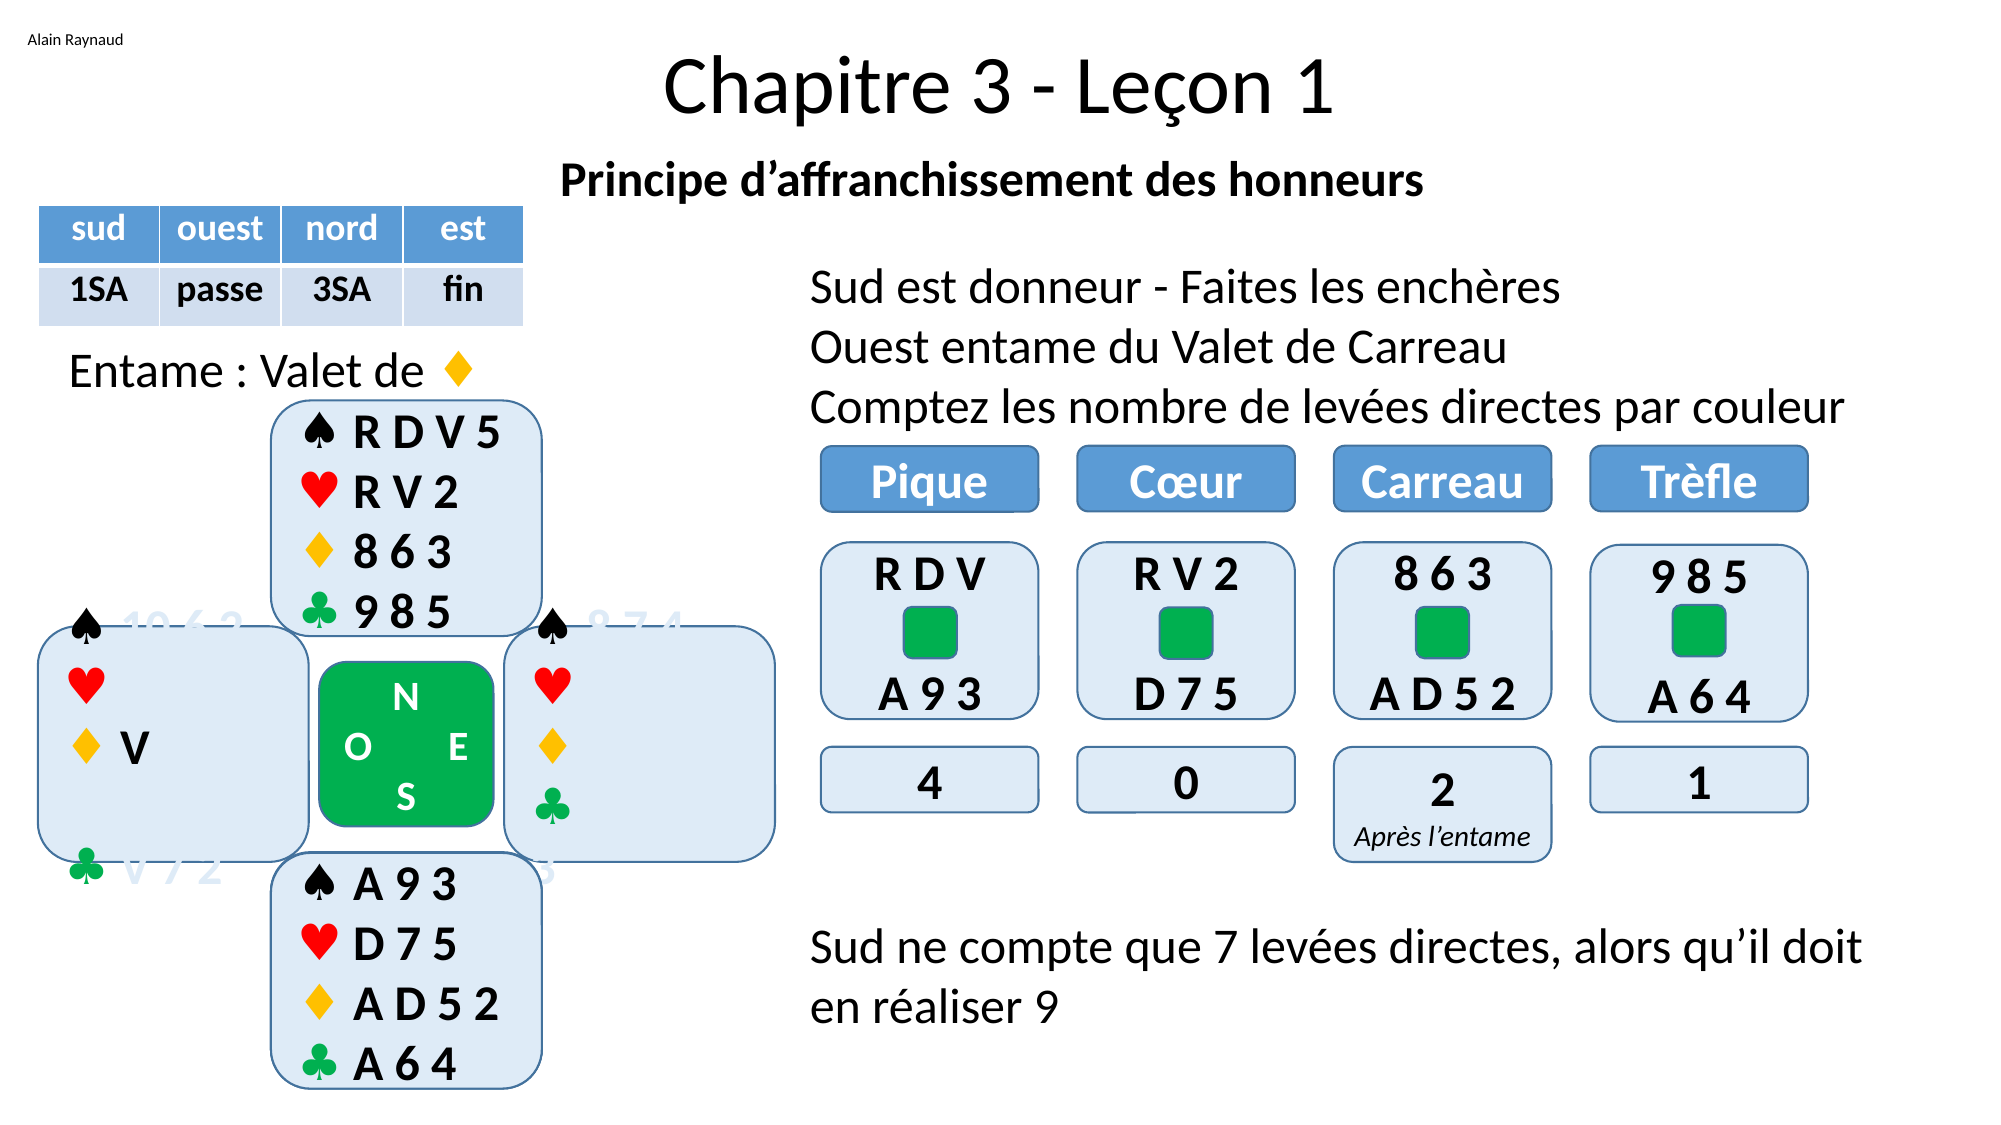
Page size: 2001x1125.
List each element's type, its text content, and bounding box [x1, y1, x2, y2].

text_box R V 2 D 7 5 [1076, 541, 1296, 721]
text_box Trèfle [1589, 444, 1810, 513]
text_box Carreau [1332, 444, 1553, 513]
table_header nord [282, 206, 402, 263]
table_cell 1SA [39, 268, 159, 326]
text_box ♠ 8 7 4 ♥ 10 9 8 6 ♦ R 4 ♣ R D 10 3 [503, 625, 777, 864]
table_cell 3SA [282, 268, 402, 326]
table_cell Entame : Valet de ♦ [39, 327, 523, 401]
text_box N O E S [318, 660, 495, 828]
text_box ♠ R D V 5 ♥ R V 2 ♦ 8 6 3 ♣ 9 8 5 [269, 399, 543, 638]
text_box [1414, 605, 1471, 660]
table_header ouest [160, 206, 280, 263]
text_box 1 [1589, 745, 1810, 814]
text_box 2 Après l’entame [1332, 745, 1553, 864]
text_box 0 [1076, 745, 1296, 814]
text_box R D V A 9 3 [819, 541, 1040, 721]
table_header est [404, 206, 523, 263]
text_box 9 8 5 A 6 4 [1589, 543, 1810, 723]
text_box Alain Raynaud [12, 21, 147, 57]
text_box 4 [819, 745, 1040, 814]
text_box 8 6 3 A D 5 2 [1332, 541, 1553, 721]
text_box Cœur [1076, 444, 1296, 513]
table_header sud [39, 206, 159, 263]
text_box Sud est donneur - Faites les enchères Ouest entame du Valet de Carreau Comptez les nombre de levées directes par couleur Sud ne compte que 7 levées directes, alors qu’il doit en réaliser 9 [795, 246, 1926, 1125]
text_box Pique [819, 445, 1040, 513]
text_box [1158, 606, 1214, 660]
text_box ♠ 10 6 2 ♥ A 4 3 ♦ V 10 9 7 ♣ V 7 2 [36, 625, 310, 864]
text_box [1671, 603, 1727, 658]
table_cell passe [160, 268, 280, 326]
text_box [902, 605, 958, 660]
text_box ♠ A 9 3 ♥ D 7 5 ♦ A D 5 2 ♣ A 6 4 [269, 851, 543, 1090]
title Chapitre 3 - Leçon 1 [249, 38, 1750, 139]
table_cell fin [404, 268, 523, 326]
subtitle Principe d’affranchissement des honneurs [37, 139, 1948, 1088]
